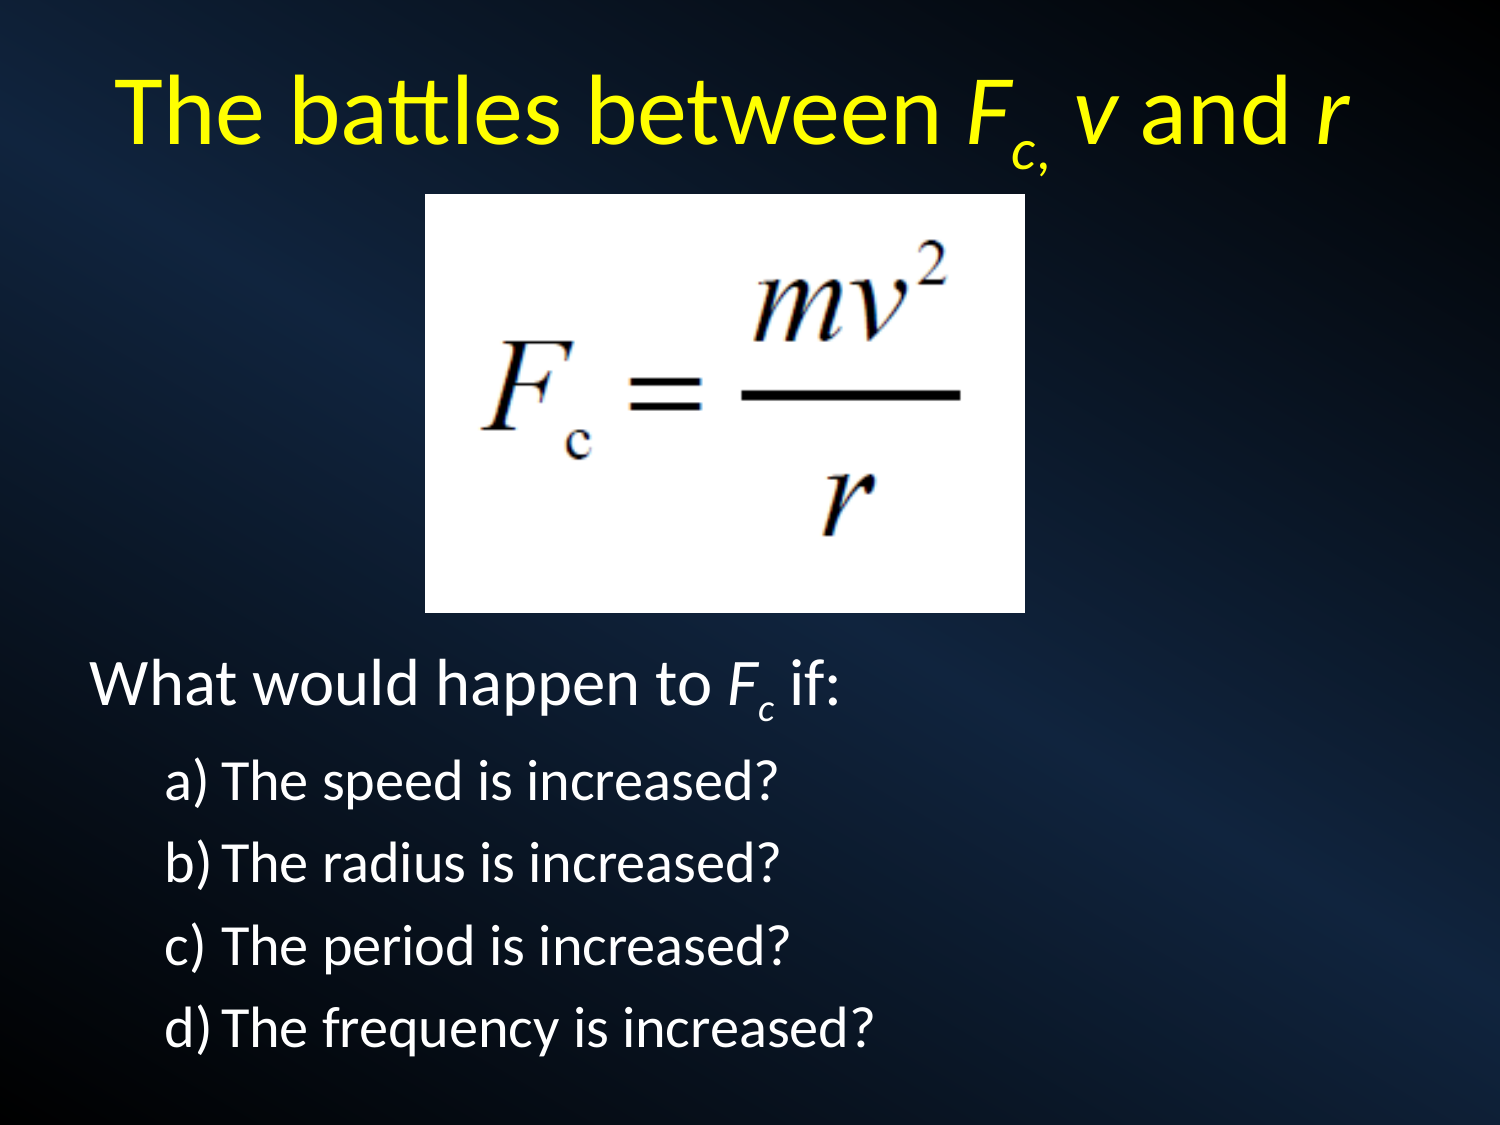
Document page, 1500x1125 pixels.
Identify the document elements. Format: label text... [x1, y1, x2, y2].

picture [424, 194, 1026, 613]
text_box The battles between Fc, v and r [99, 37, 1413, 189]
text_box What would happen to Fc if: The speed is increased? The radius is increased? The period is increased? The frequency is increased? [74, 630, 1438, 1067]
